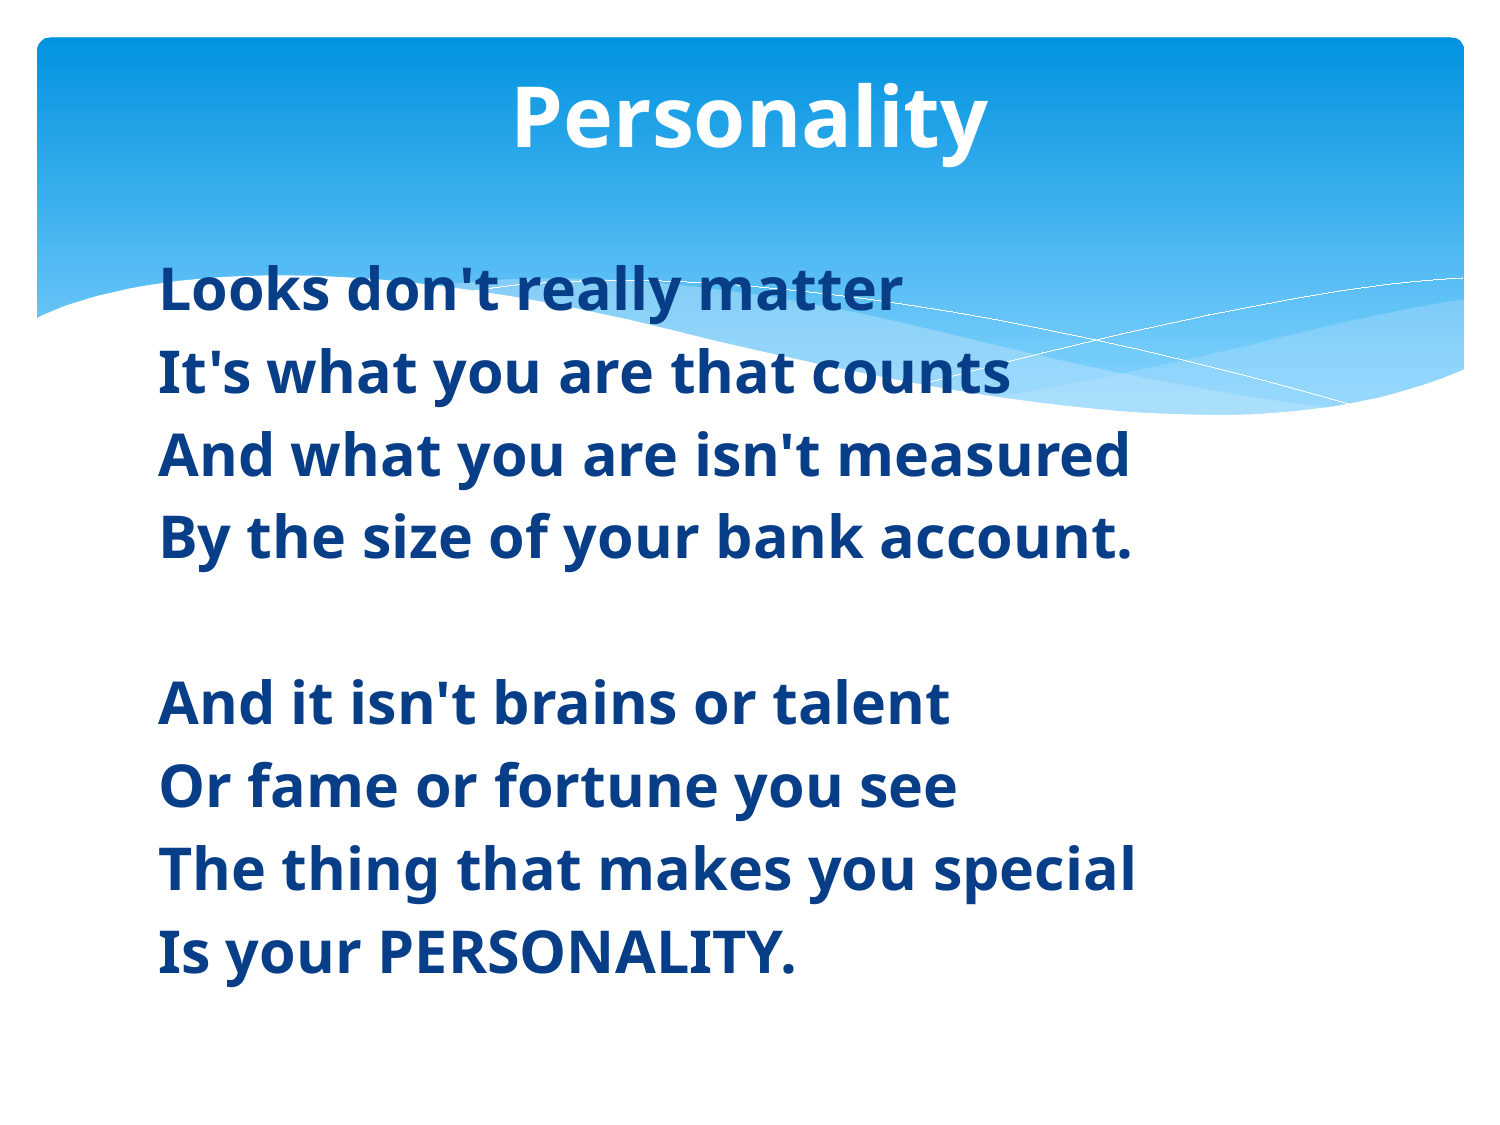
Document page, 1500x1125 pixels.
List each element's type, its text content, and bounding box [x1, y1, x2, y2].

title Personality [75, 55, 1425, 173]
list Looks don't really matter It's what you are that counts And what you are isn't measured By the size of your bank account. And it isn't brains or talent Or fame or fortune you see The thing that makes you special Is your PERSONALITY. [143, 243, 1359, 1005]
